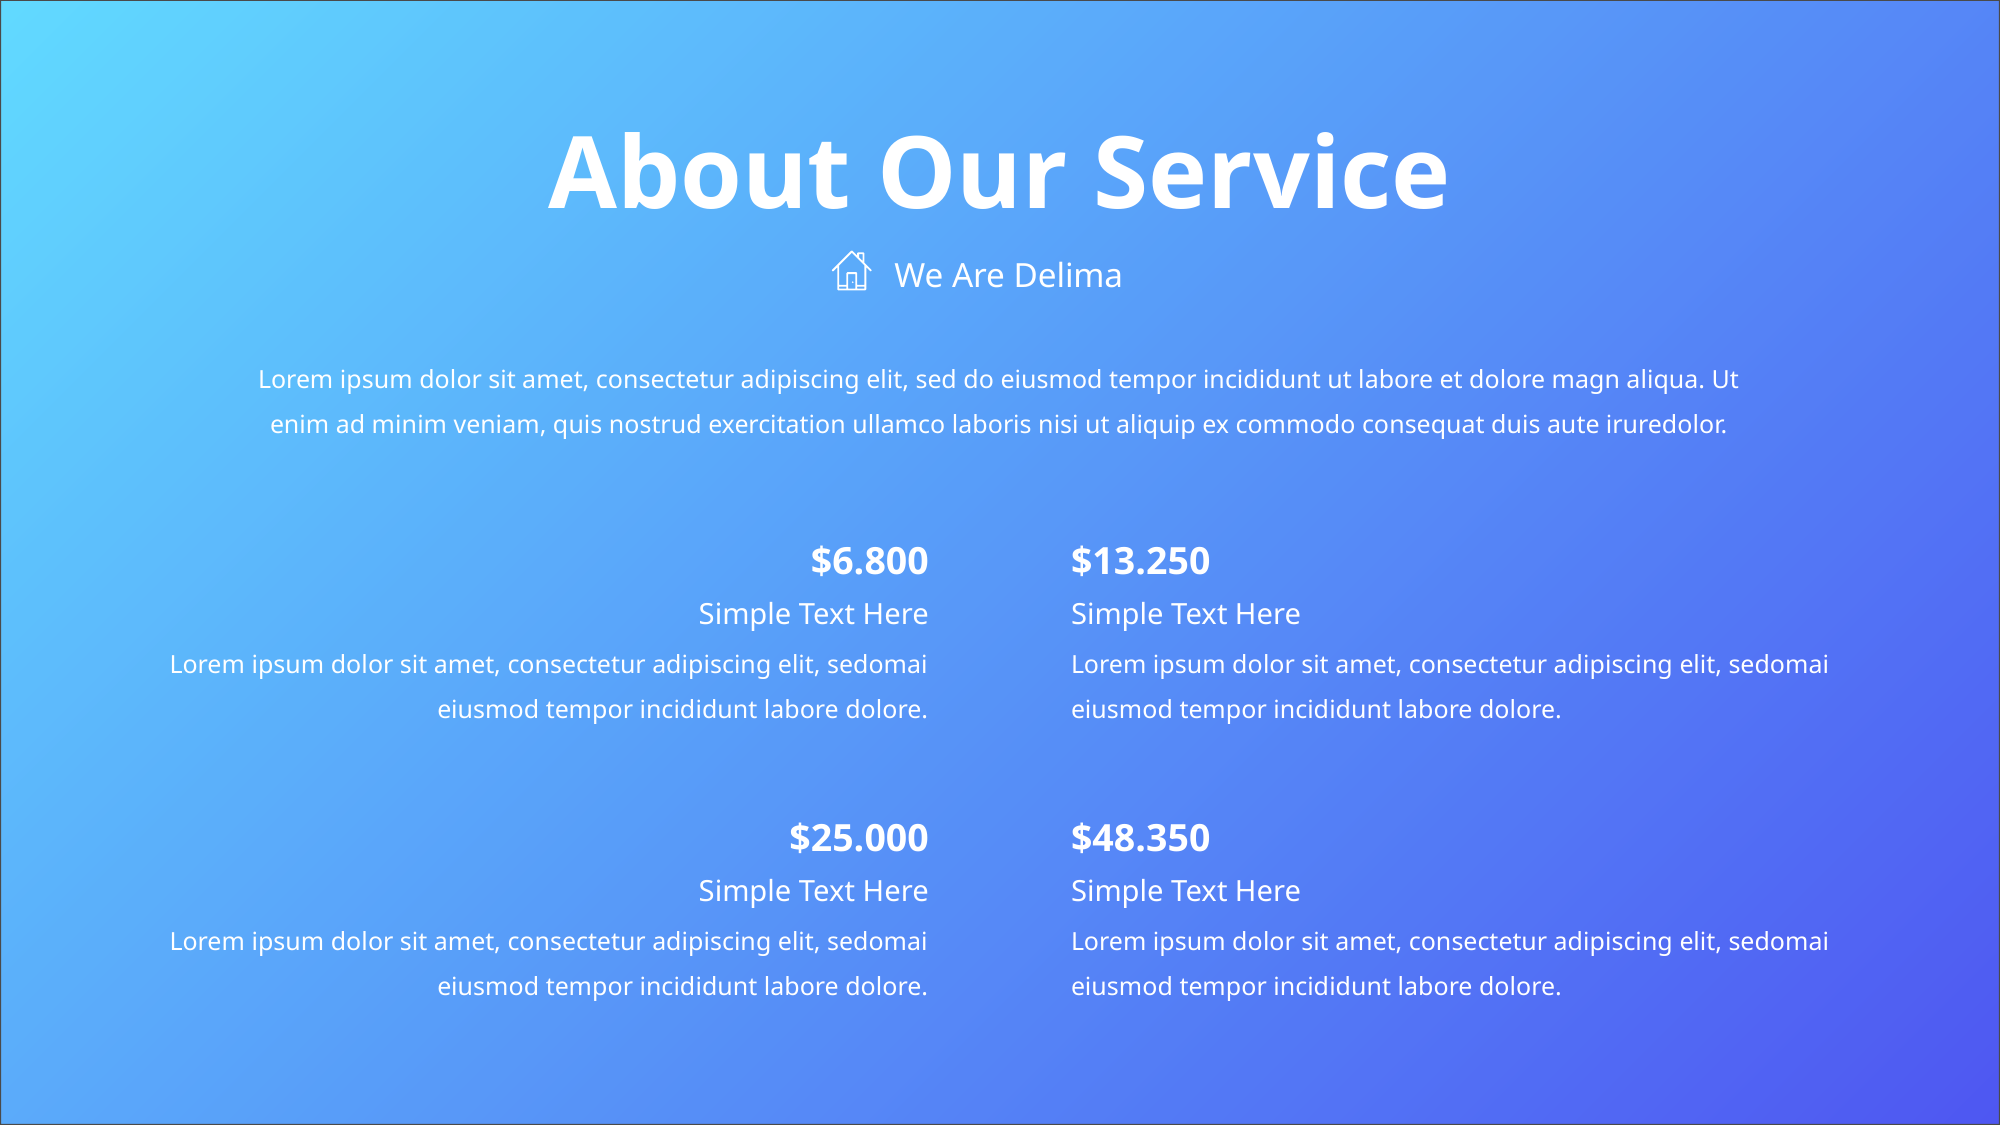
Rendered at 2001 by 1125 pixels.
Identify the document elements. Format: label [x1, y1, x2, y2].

text_box [1056, 507, 1846, 728]
picture [0, 0, 2000, 1125]
text_box [1056, 784, 1846, 1005]
text_box [154, 507, 944, 728]
text_box [154, 784, 944, 1005]
text_box [425, 100, 1575, 303]
